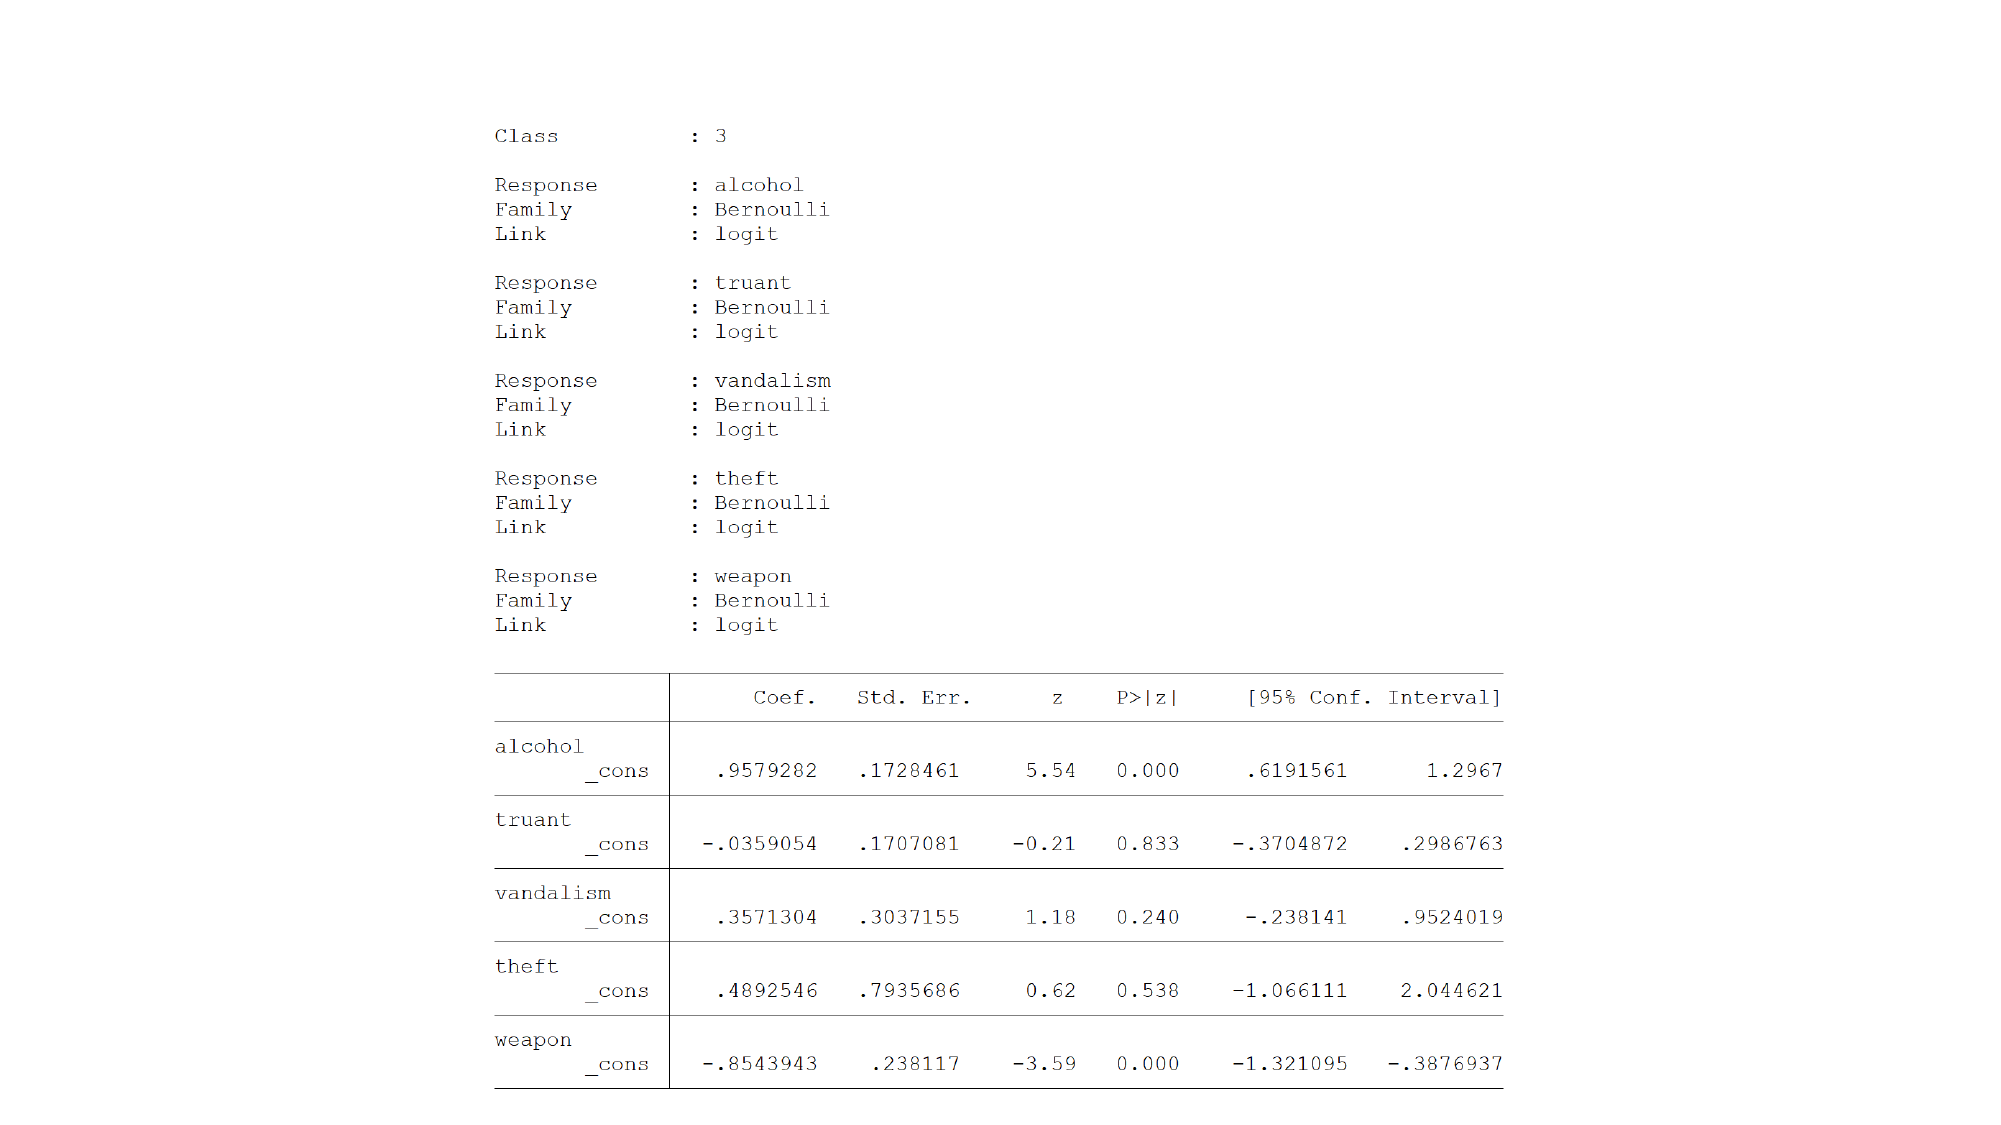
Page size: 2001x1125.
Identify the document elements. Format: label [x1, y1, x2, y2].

picture [487, 124, 1514, 1100]
